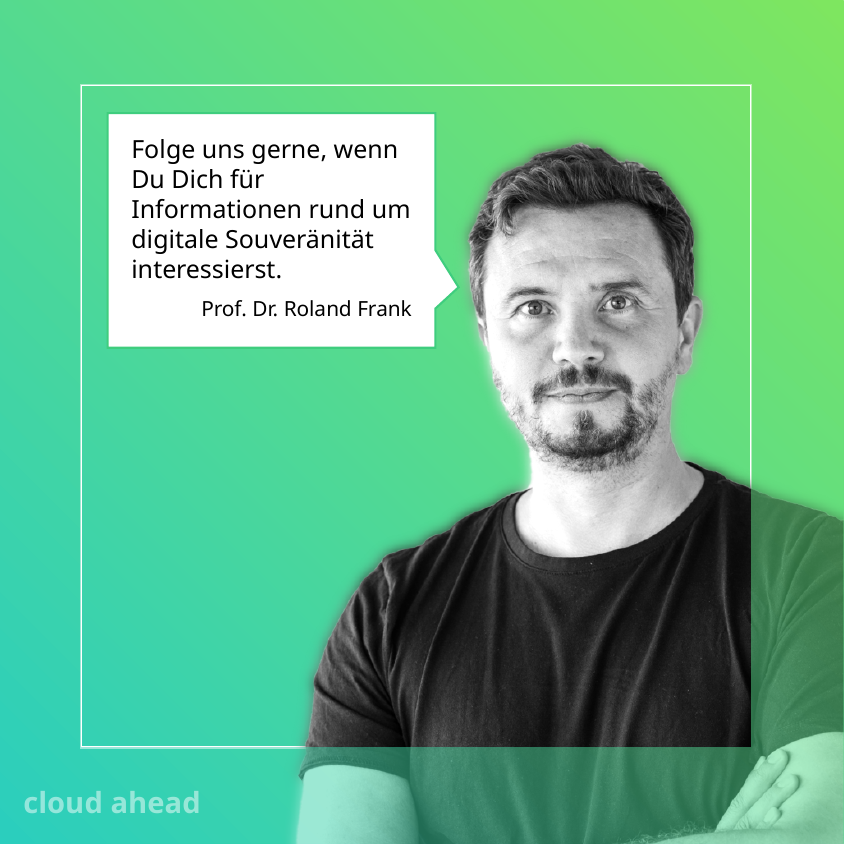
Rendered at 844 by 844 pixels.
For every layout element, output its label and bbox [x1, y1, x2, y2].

picture [0, 88, 844, 844]
text_box [106, 112, 437, 117]
text_box [0, 0, 844, 117]
text_box [82, 86, 750, 117]
